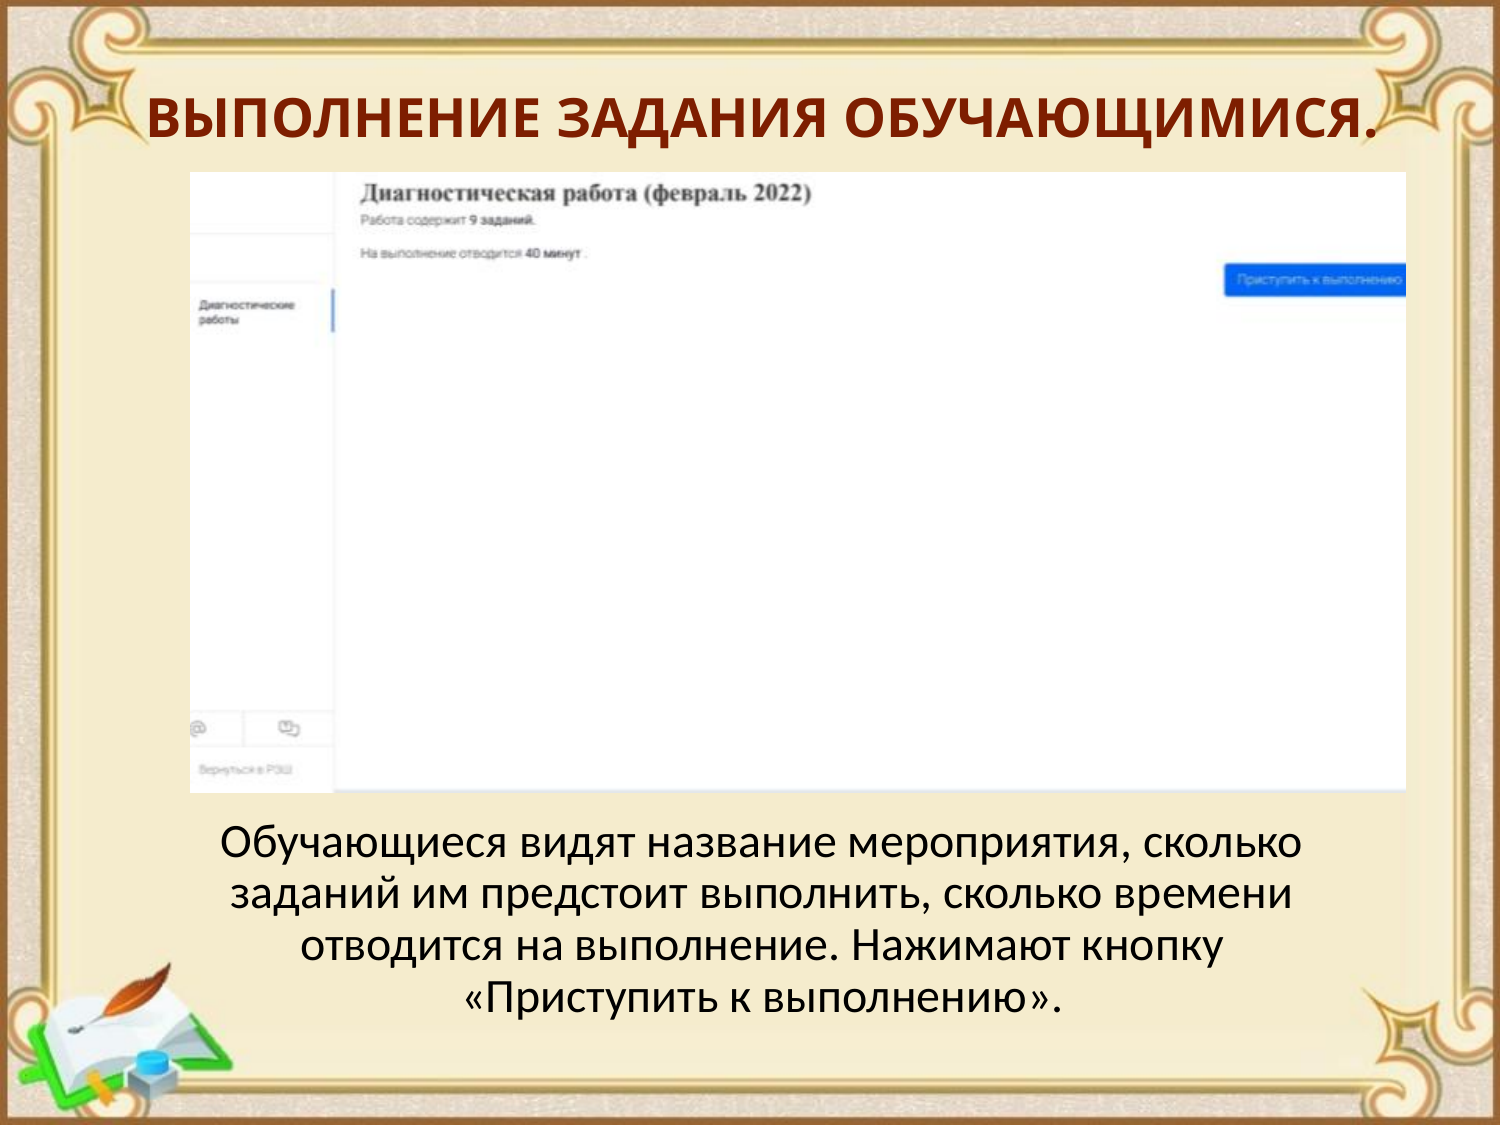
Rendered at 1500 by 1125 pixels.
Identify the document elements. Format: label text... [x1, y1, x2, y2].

list Обучающиеся видят название мероприятия, сколько заданий им предстоит выполнить, сколько времени отводится на выполнение. Нажимают кнопку «Приступить к выполнению». [194, 808, 1331, 985]
title ВЫПОЛНЕНИЕ ЗАДАНИЯ ОБУЧАЮЩИМИСЯ. [120, 69, 1406, 157]
picture [0, 0, 1500, 1125]
